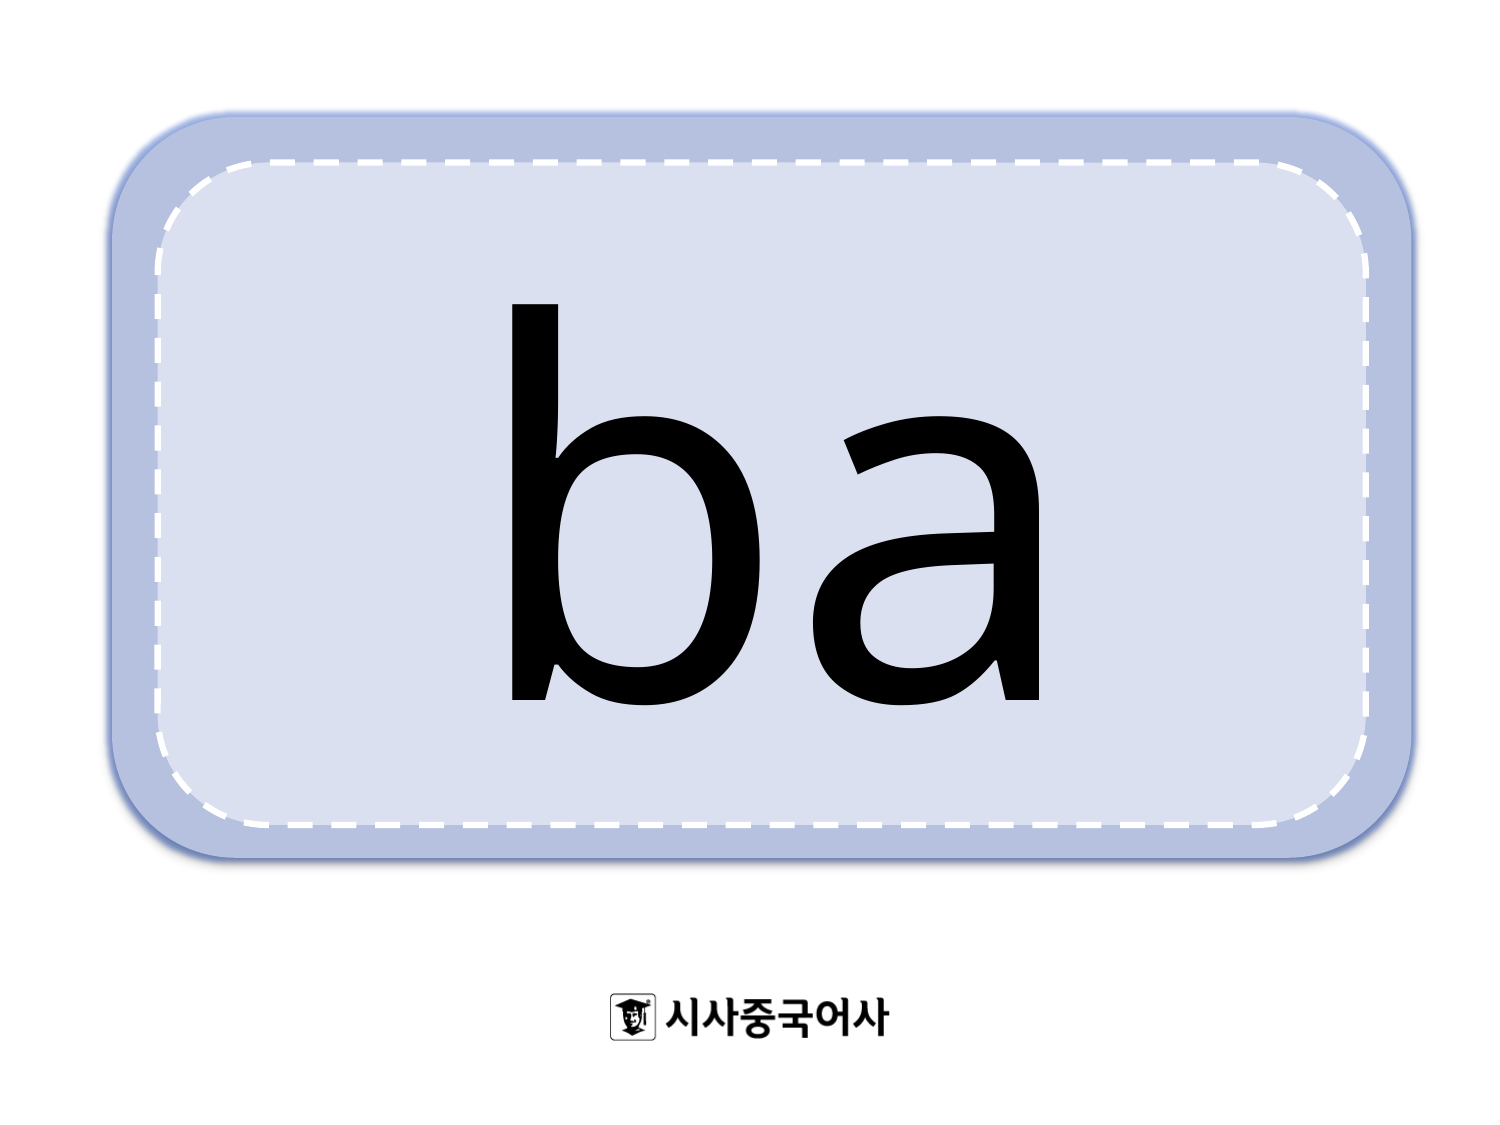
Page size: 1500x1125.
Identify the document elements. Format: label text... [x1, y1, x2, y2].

picture [602, 987, 898, 1047]
text_box ba [171, 160, 1380, 824]
